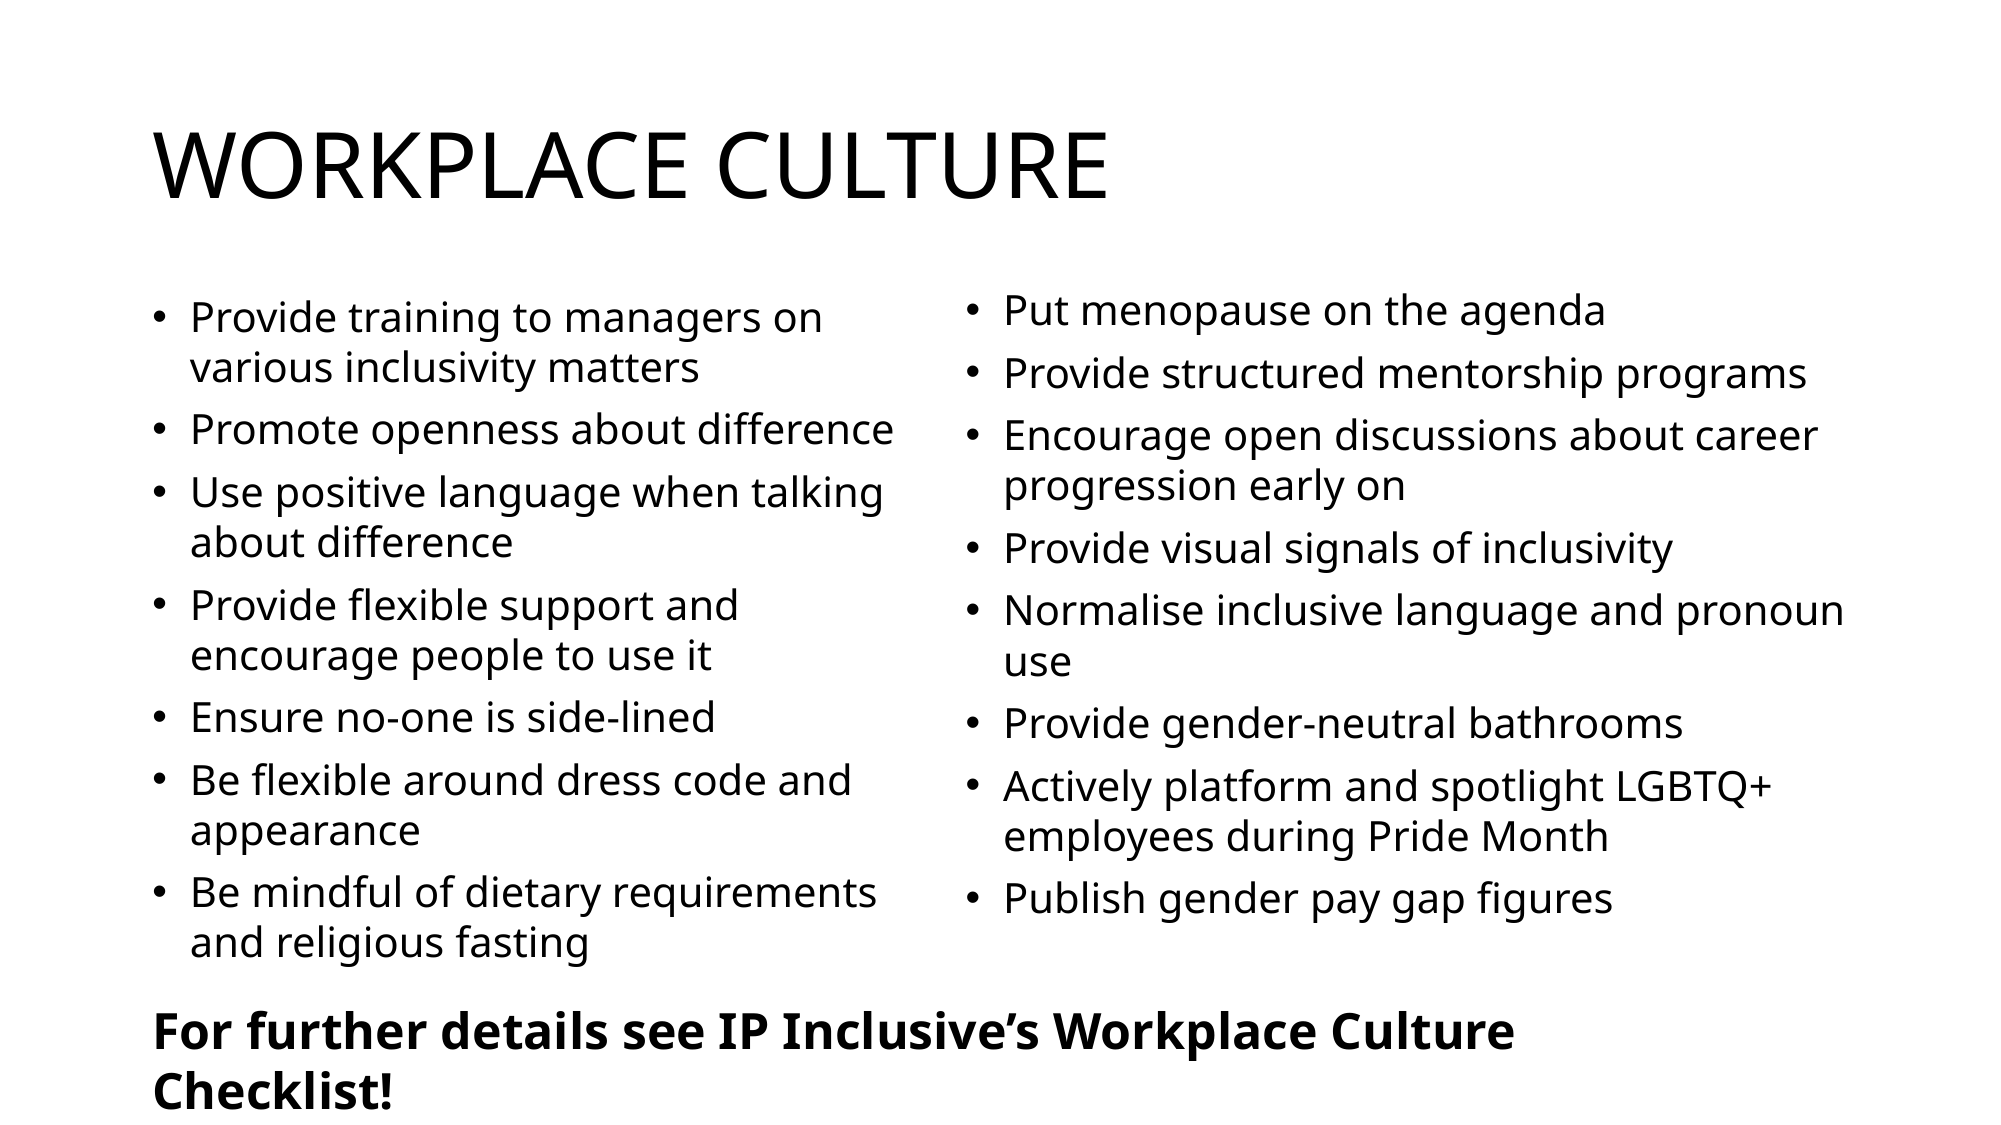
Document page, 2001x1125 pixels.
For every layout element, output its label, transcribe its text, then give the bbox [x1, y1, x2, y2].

list Provide training to managers on various inclusivity matters Promote openness about difference Use positive language when talking about difference Provide flexible support and encourage people to use it Ensure no-one is side-lined Be flexible around dress code and appearance Be mindful of dietary requirements and religious fasting [137, 283, 951, 888]
text_box For further details see IP Inclusive’s Workplace Culture Checklist! [137, 992, 1719, 1125]
text_box Put menopause on the agenda Provide structured mentorship programs Encourage open discussions about career progression early on Provide visual signals of inclusivity Normalise inclusive language and pronoun use Provide gender-neutral bathrooms Actively platform and spotlight LGBTQ+ employees during Pride Month Publish gender pay gap figures [950, 276, 1893, 857]
title WORKPLACE CULTURE [137, 59, 1863, 278]
